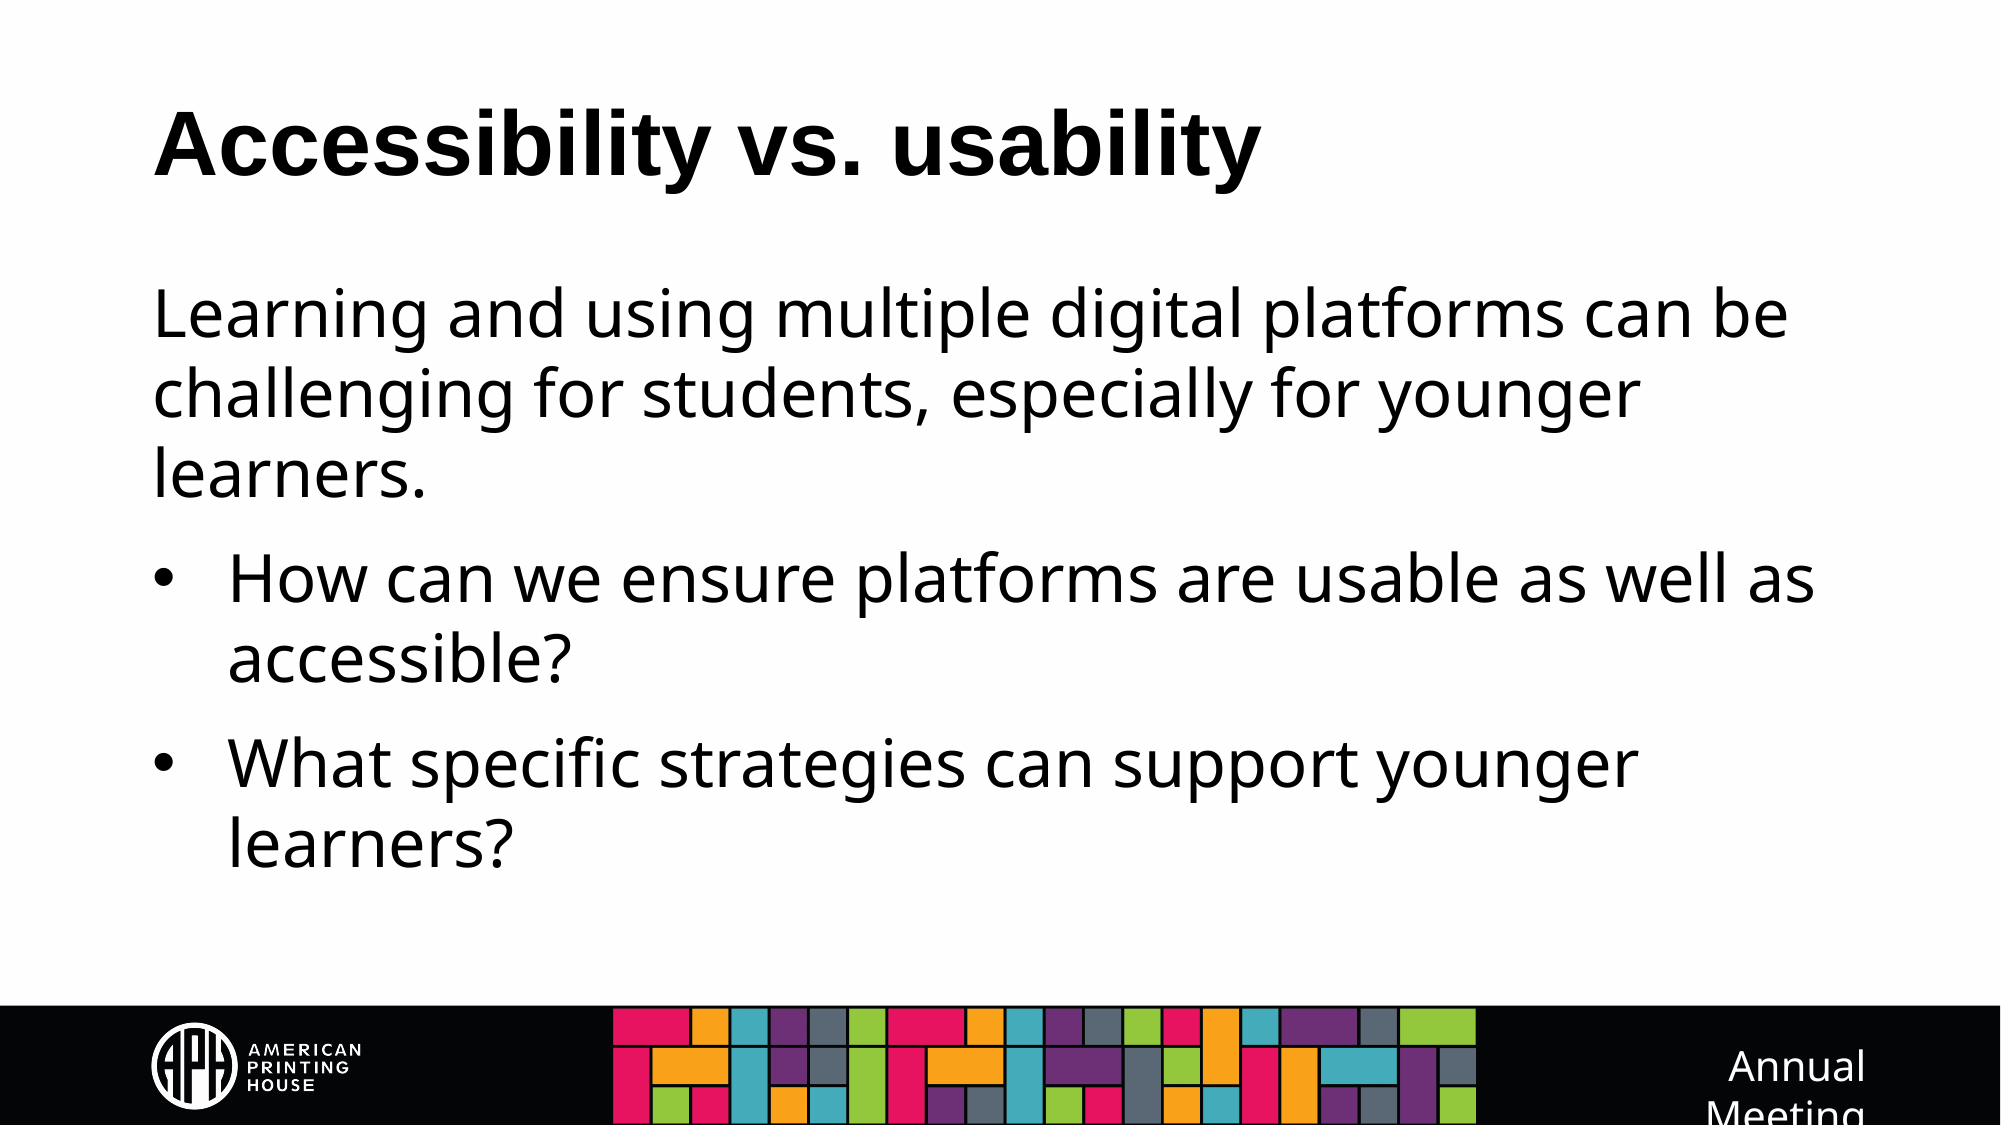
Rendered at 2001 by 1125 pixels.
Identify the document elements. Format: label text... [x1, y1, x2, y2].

picture [0, 0, 2001, 1125]
picture [1727, 1107, 1734, 1125]
list Learning and using multiple digital platforms can be challenging for students, especially for younger learners. How can we ensure platforms are usable as well as accessible? What specific strategies can support younger learners? [137, 263, 1863, 909]
title Accessibility vs. usability [137, 59, 1863, 232]
picture [1771, 1111, 1783, 1118]
picture [1821, 1111, 1833, 1125]
picture [1748, 1111, 1760, 1118]
picture [1711, 1105, 1719, 1125]
picture [1846, 1111, 1858, 1125]
